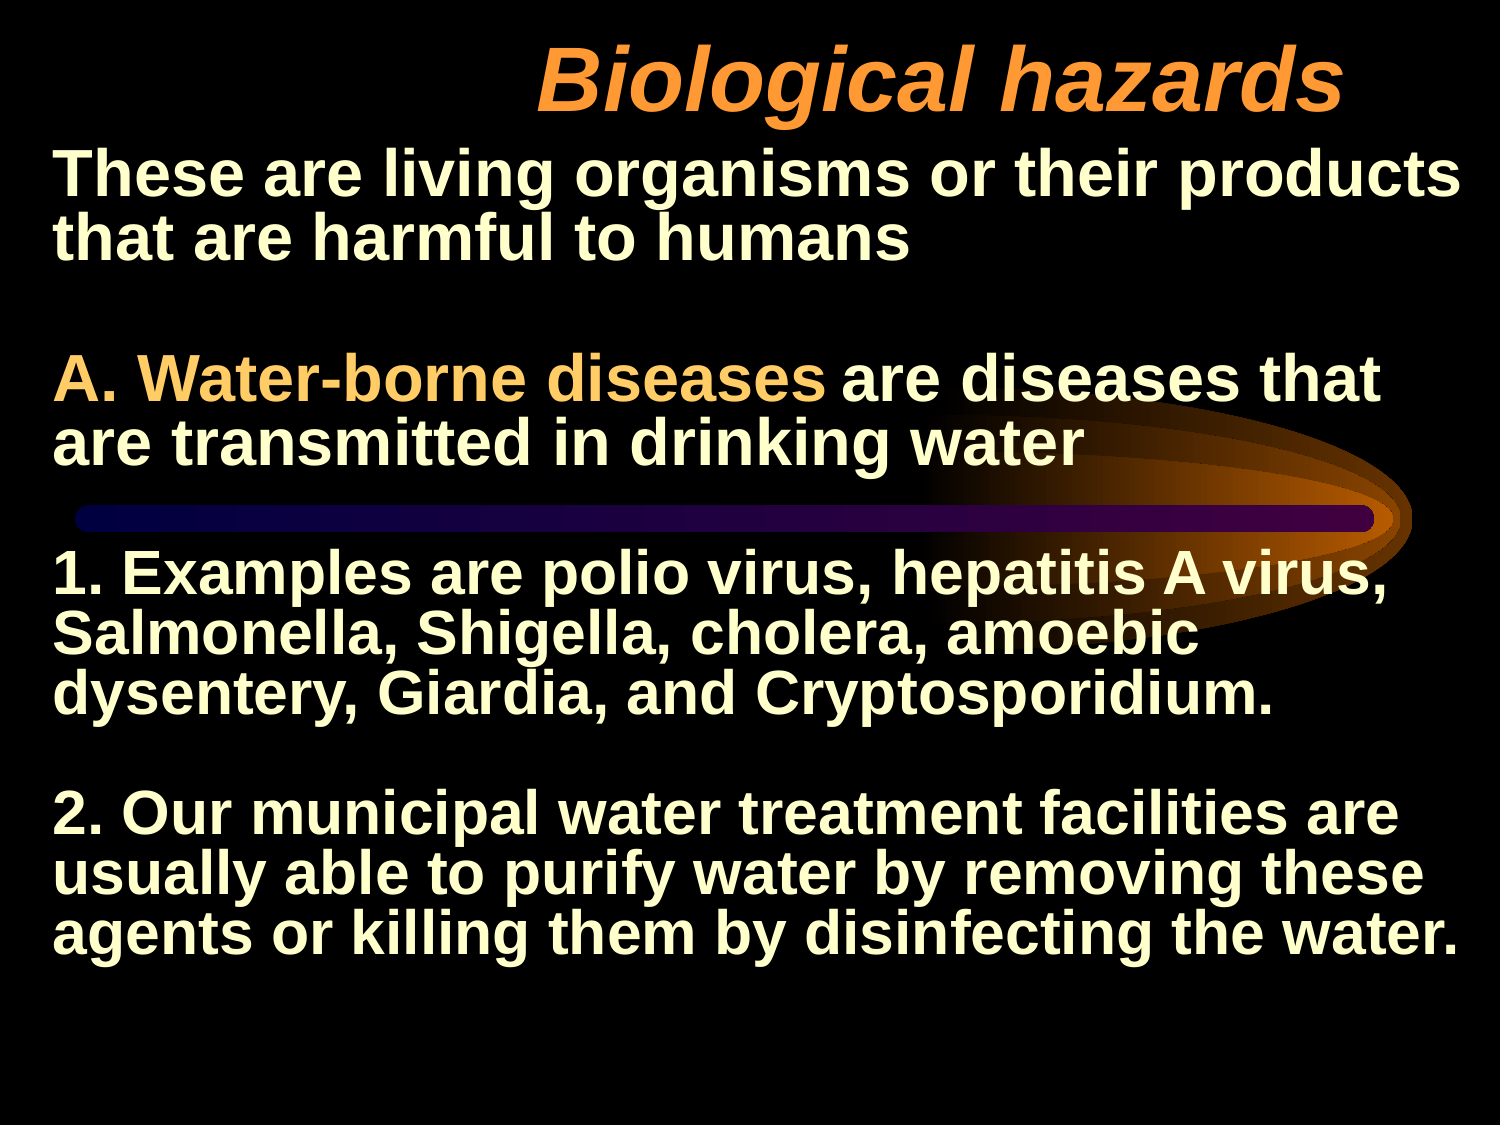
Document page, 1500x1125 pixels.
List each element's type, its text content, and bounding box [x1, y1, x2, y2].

subtitle These are living organisms or their products that are harmful to humans A. Water-borne diseases are diseases that are transmitted in drinking water 1. Examples are polio virus, hepatitis A virus, Salmonella, Shigella, cholera, amoebic dysentery, Giardia, and Cryptosporidium. 2. Our municipal water treatment facilities are usually able to purify water by removing these agents or killing them by disinfecting the water. [37, 137, 1488, 901]
title Biological hazards [87, 0, 1363, 137]
